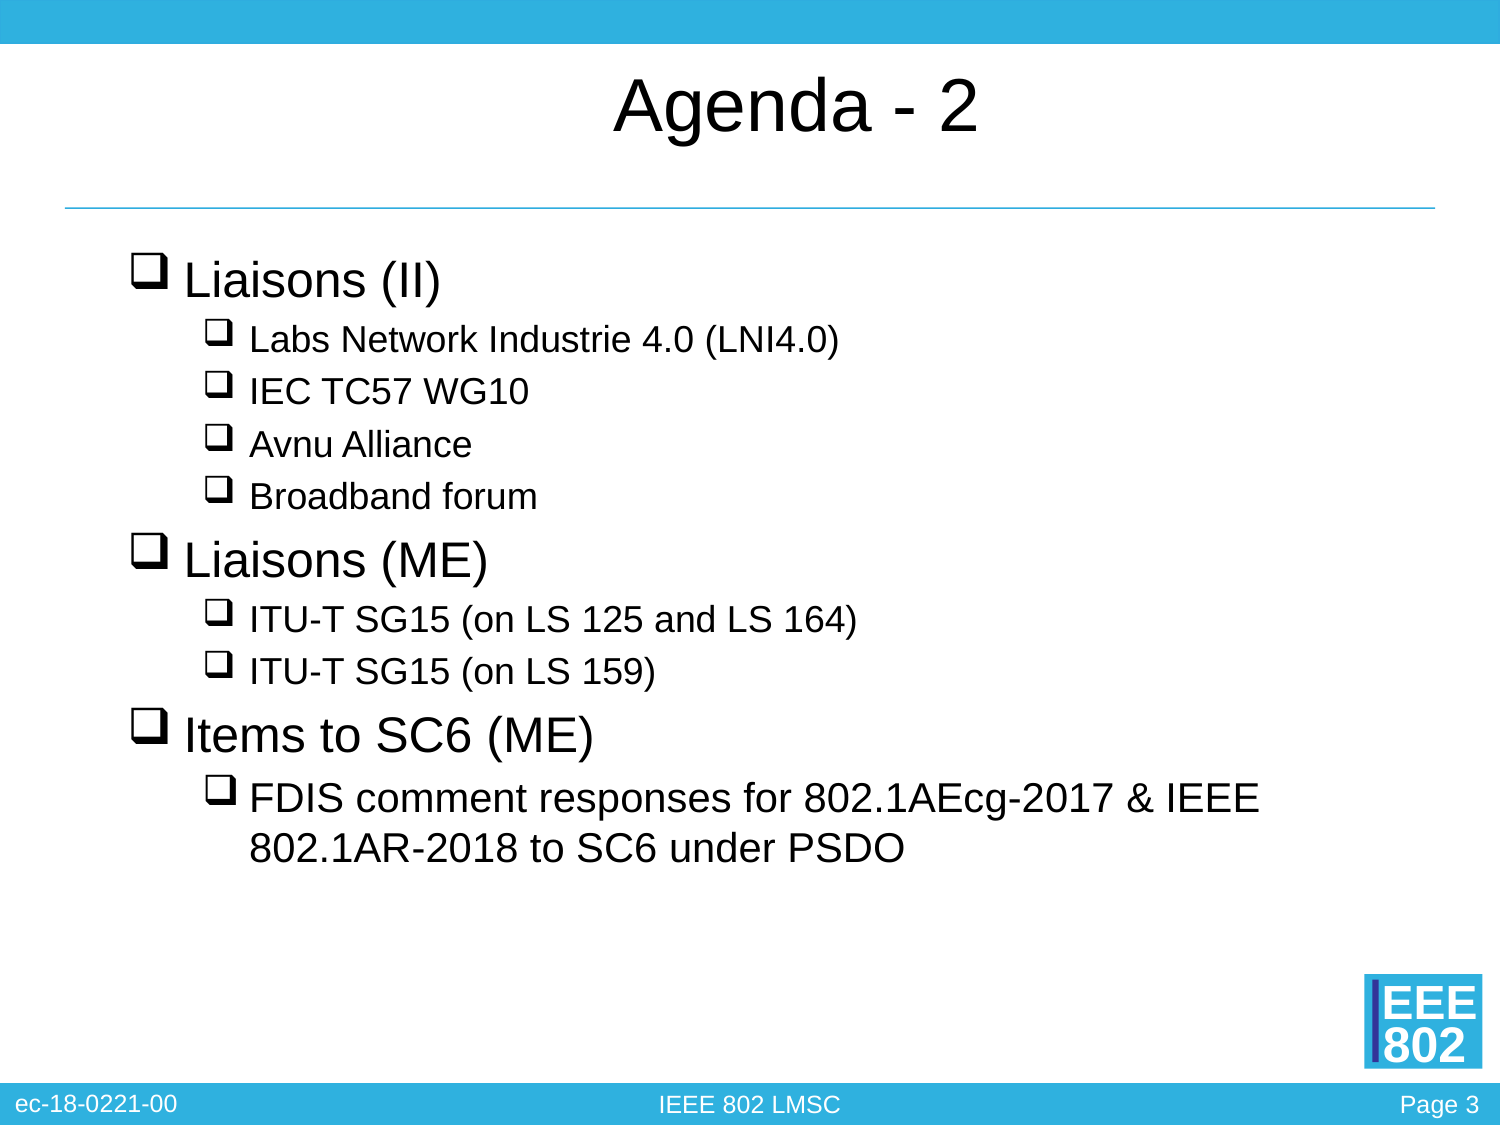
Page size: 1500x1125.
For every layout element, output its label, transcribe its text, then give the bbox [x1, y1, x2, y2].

list Liaisons (II) Labs Network Industrie 4.0 (LNI4.0) IEC TC57 WG10 Avnu Alliance Broadband forum Liaisons (ME) ITU-T SG15 (on LS 125 and LS 164) ITU-T SG15 (on LS 159) Items to SC6 (ME) FDIS comment responses for 802.1AEcg-2017 & IEEE 802.1AR-2018 to SC6 under PSDO [112, 239, 1447, 1125]
title Agenda - 2 [159, 7, 1435, 195]
